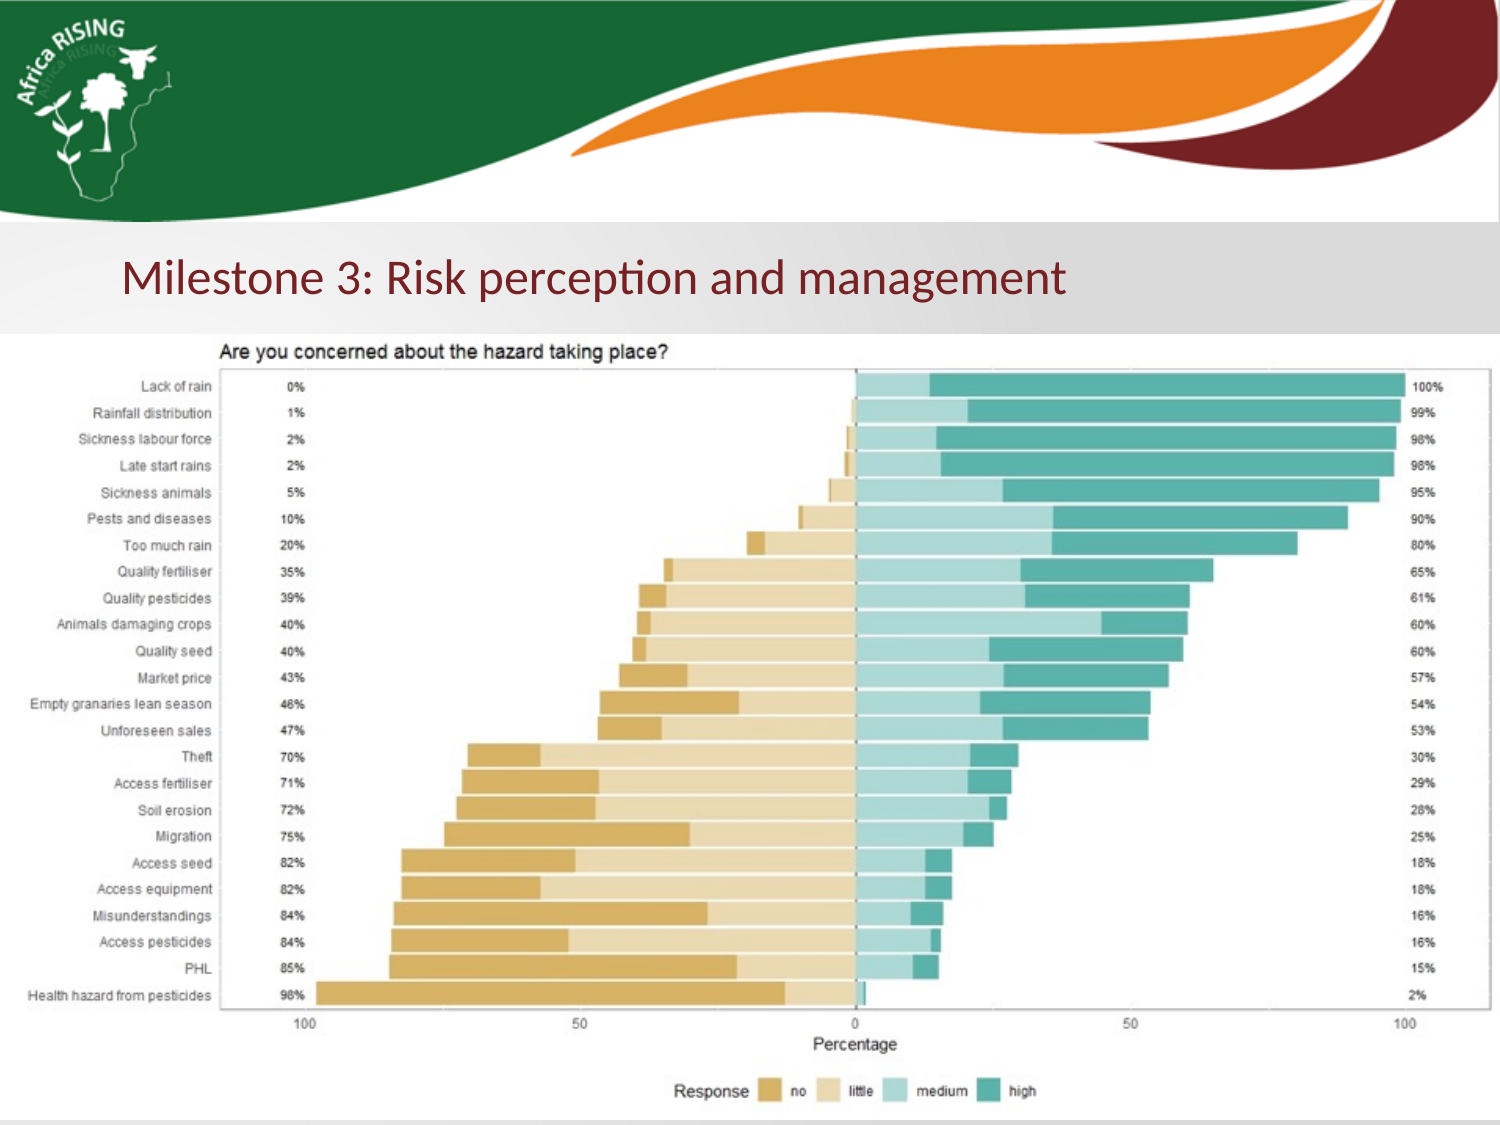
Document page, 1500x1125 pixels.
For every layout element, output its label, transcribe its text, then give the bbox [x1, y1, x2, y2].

picture [0, 0, 1499, 222]
picture [0, 333, 1500, 1120]
list Milestone 3: Risk perception and management [87, 237, 1363, 326]
